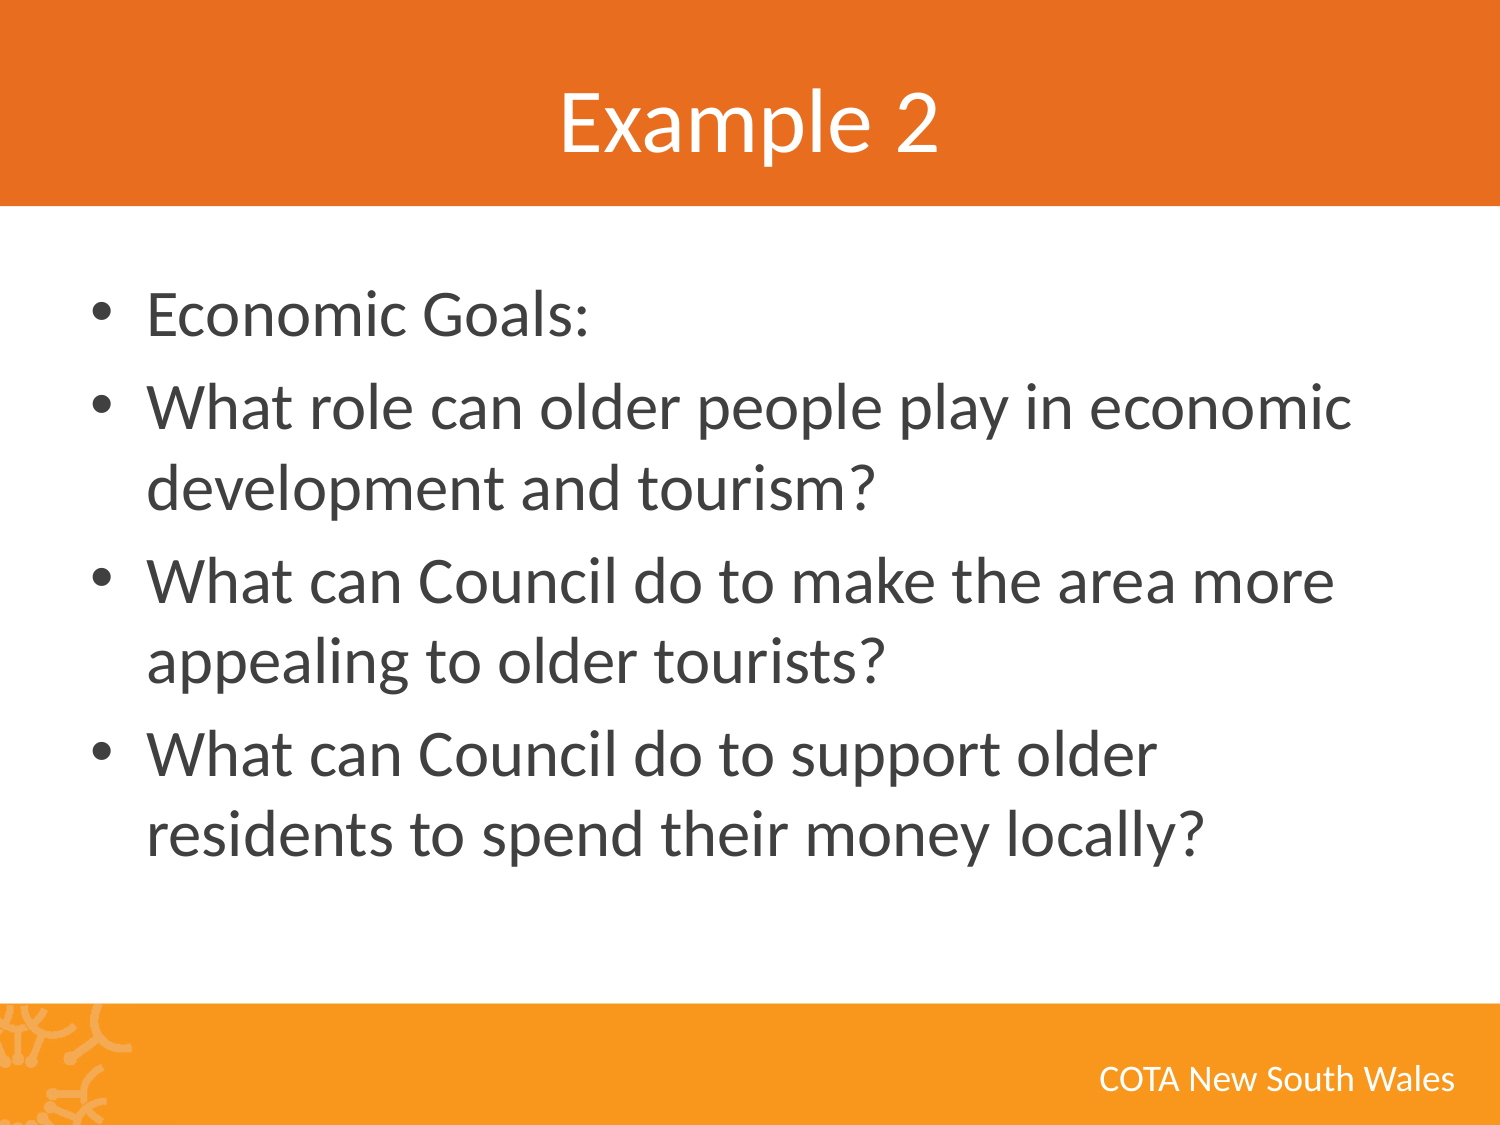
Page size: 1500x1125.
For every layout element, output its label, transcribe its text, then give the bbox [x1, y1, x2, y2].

picture [0, 1002, 1500, 1125]
title Example 2 [0, 0, 1500, 233]
list Economic Goals: What role can older people play in economic development and tourism? What can Council do to make the area more appealing to older tourists? What can Council do to support older residents to spend their money locally? [75, 262, 1425, 997]
